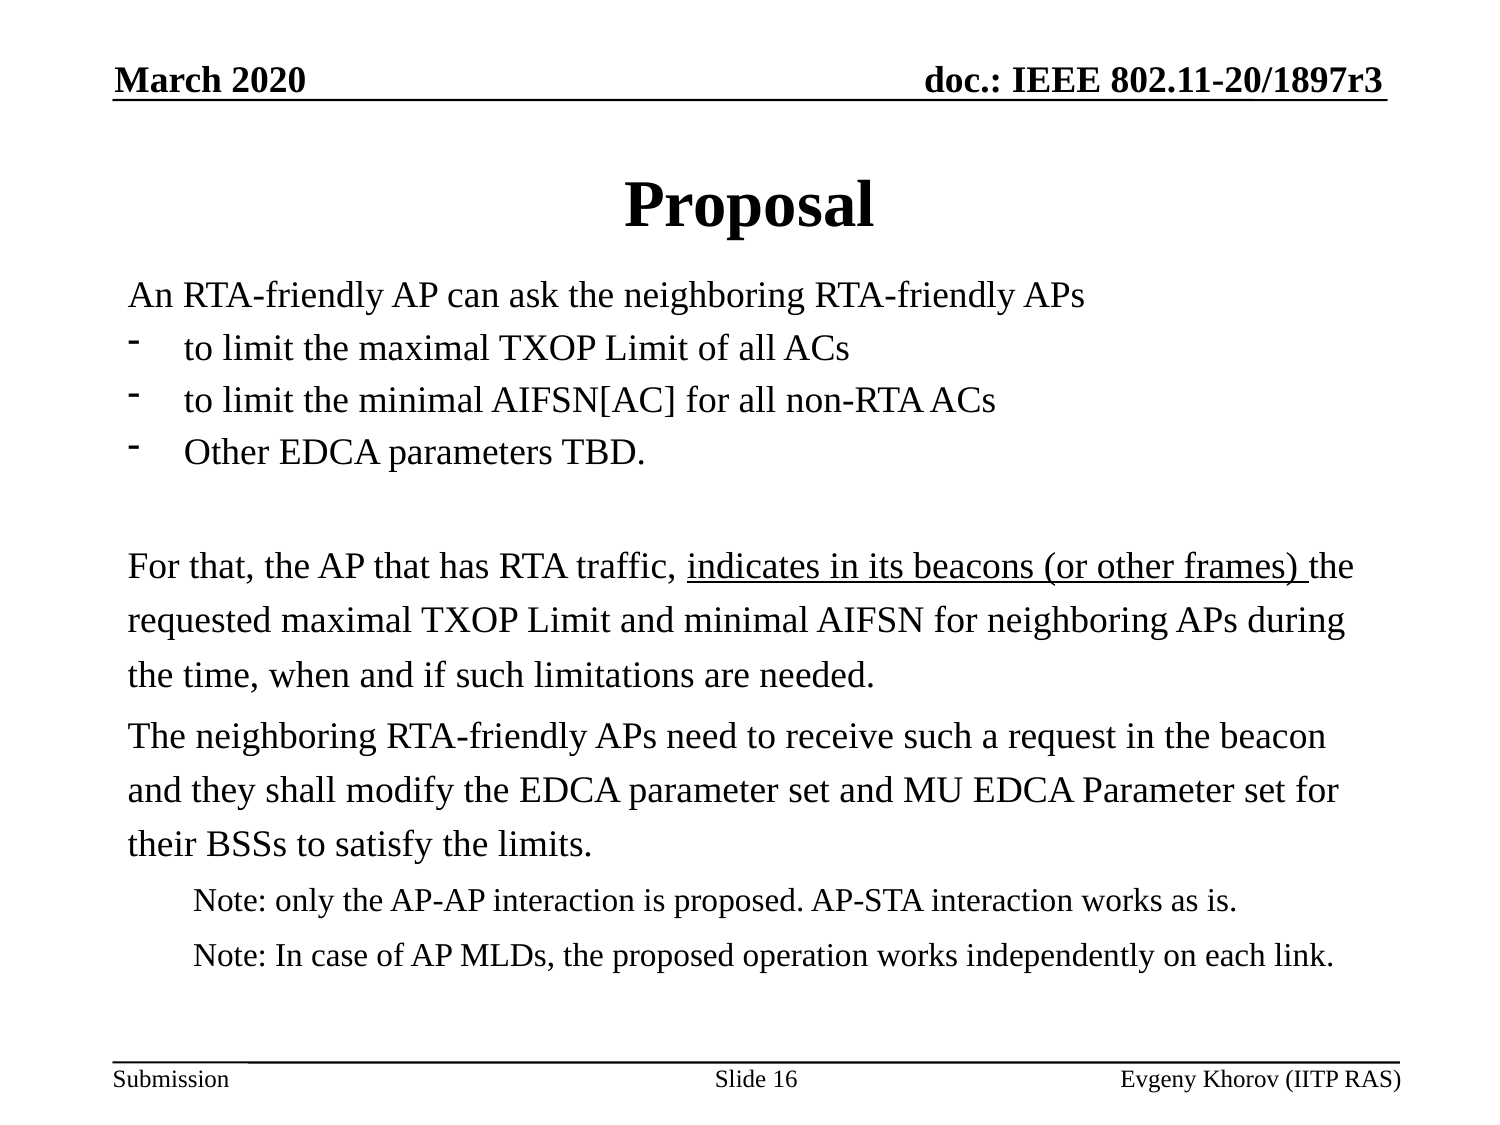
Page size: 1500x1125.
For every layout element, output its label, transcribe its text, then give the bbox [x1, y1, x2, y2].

footer Evgeny Khorov (IITP RAS) [949, 1061, 1402, 1093]
list An RTA-friendly AP can ask the neighboring RTA-friendly APs to limit the maximal TXOP Limit of all ACs to limit the minimal AIFSN[AC] for all non-RTA ACs Other EDCA parameters TBD. For that, the AP that has RTA traffic, indicates in its beacons (or other frames) the requested maximal TXOP Limit and minimal AIFSN for neighboring APs during the time, when and if such limitations are needed. The neighboring RTA-friendly APs need to receive such a request in the beacon and they shall modify the EDCA parameter set and MU EDCA Parameter set for their BSSs to satisfy the limits. Note: only the AP-AP interaction is proposed. AP-STA interaction works as is. Note: In case of AP MLDs, the proposed operation works independently on each link. [112, 262, 1388, 1051]
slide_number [114, 54, 309, 101]
title Proposal [112, 112, 1388, 262]
slide_number 16 [712, 1061, 800, 1093]
